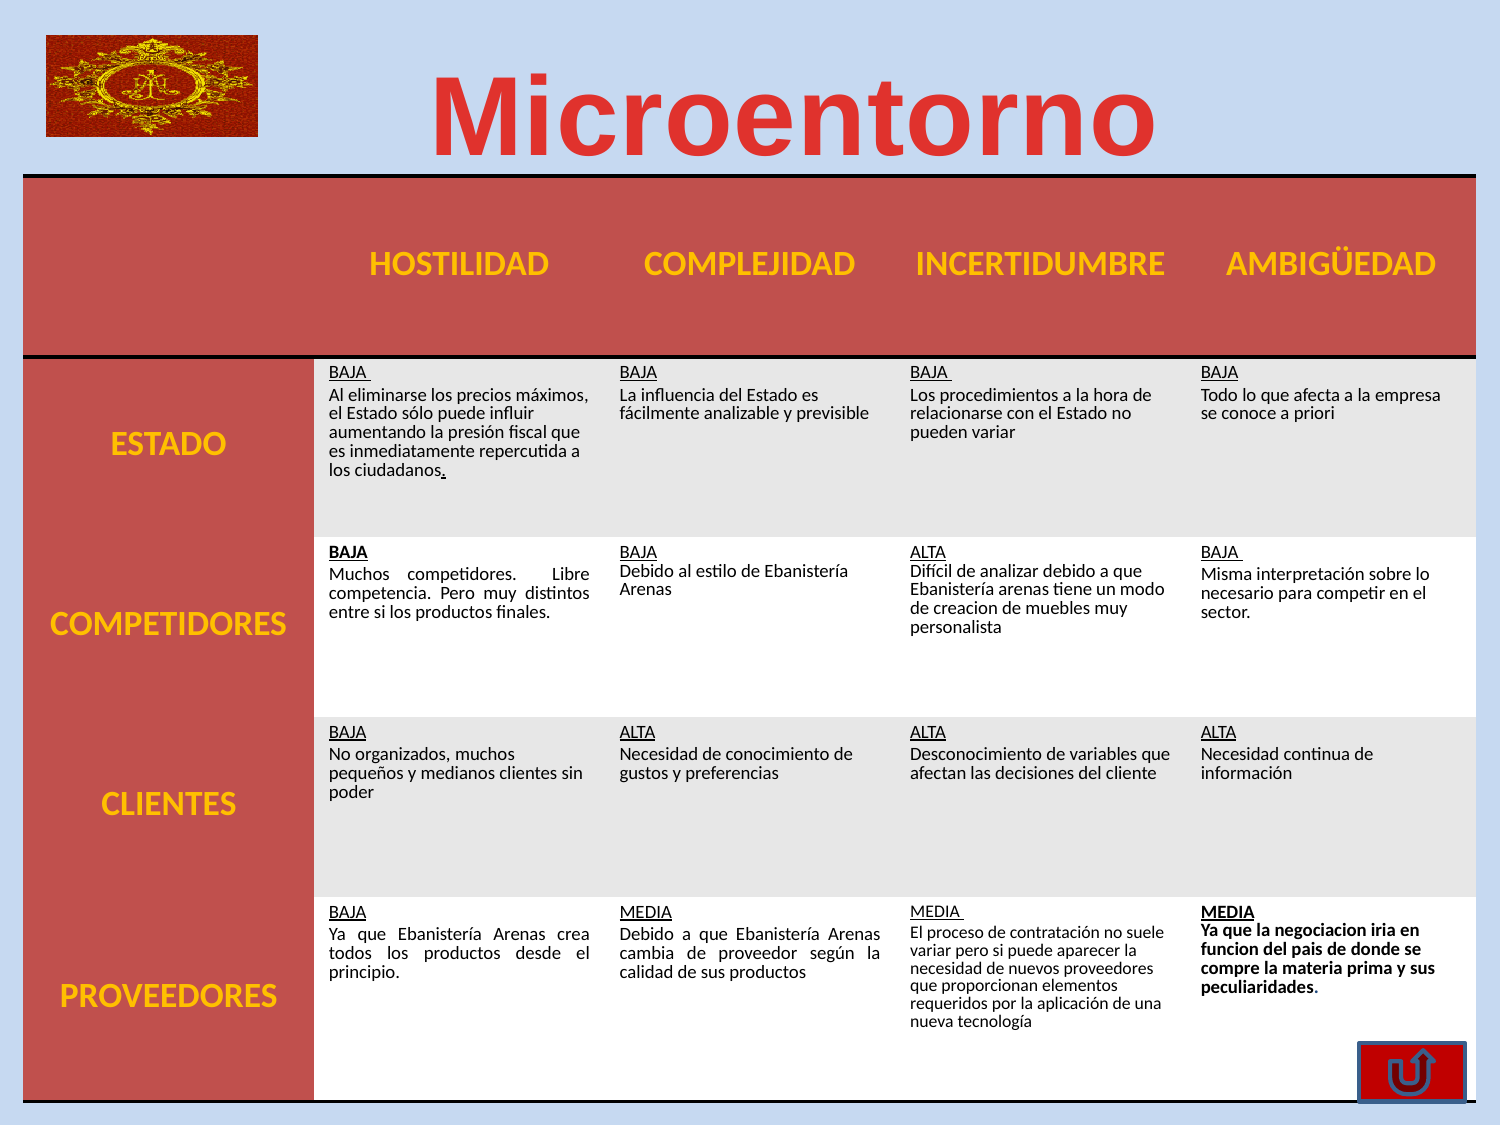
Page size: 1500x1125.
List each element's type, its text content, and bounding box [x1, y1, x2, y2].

table_cell PROVEEDORES [23, 897, 314, 1100]
table_cell MEDIA El proceso de contratación no suele variar pero si puede aparecer la necesidad de nuevos proveedores que proporcionan elementos requeridos por la aplicación de una nueva tecnología [895, 897, 1186, 1100]
table_cell BAJA Los procedimientos a la hora de relacionarse con el Estado no pueden variar [895, 359, 1186, 537]
table_cell BAJA Debido al estilo de Ebanistería Arenas [605, 537, 895, 717]
table_cell BAJA Muchos competidores. Libre competencia. Pero muy distintos entre si los productos finales. [314, 537, 605, 717]
table_cell CLIENTES [23, 717, 314, 897]
table_cell COMPETIDORES [23, 537, 314, 717]
table_cell BAJA Ya que Ebanistería Arenas crea todos los productos desde el principio. [314, 897, 605, 1100]
table_header INCERTIDUMBRE [895, 178, 1186, 355]
table_header COMPLEJIDAD [605, 186, 895, 355]
table_header [23, 178, 314, 355]
text_box Microentorno [414, 35, 1175, 186]
table_cell BAJA Todo lo que afecta a la empresa se conoce a priori [1186, 359, 1476, 537]
table_cell ALTA Desconocimiento de variables que afectan las decisiones del cliente [895, 717, 1186, 897]
table_cell MEDIA Debido a que Ebanistería Arenas cambia de proveedor según la calidad de sus productos [605, 897, 895, 1100]
table_cell ALTA Necesidad continua de información [1186, 717, 1476, 897]
table_cell MEDIA Ya que la negociacion iria en funcion del pais de donde se compre la materia prima y sus peculiaridades. [1186, 897, 1476, 1100]
table_cell BAJA Al eliminarse los precios máximos, el Estado sólo puede influir aumentando la presión fiscal que es inmediatamente repercutida a los ciudadanos. [314, 359, 605, 537]
table_cell ESTADO [23, 359, 314, 537]
text_box [1357, 1041, 1467, 1104]
table_cell BAJA La influencia del Estado es fácilmente analizable y previsible [605, 359, 895, 537]
table_cell ALTA Difícil de analizar debido a que Ebanistería arenas tiene un modo de creacion de muebles muy personalista [895, 537, 1186, 717]
table_cell ALTA Necesidad de conocimiento de gustos y preferencias [605, 717, 895, 897]
table_header HOSTILIDAD [314, 178, 605, 355]
table_header AMBIGÜEDAD [1186, 178, 1476, 355]
table_cell BAJA Misma interpretación sobre lo necesario para competir en el sector. [1186, 537, 1476, 717]
table_cell BAJA No organizados, muchos pequeños y medianos clientes sin poder [314, 717, 605, 897]
picture [46, 34, 258, 137]
